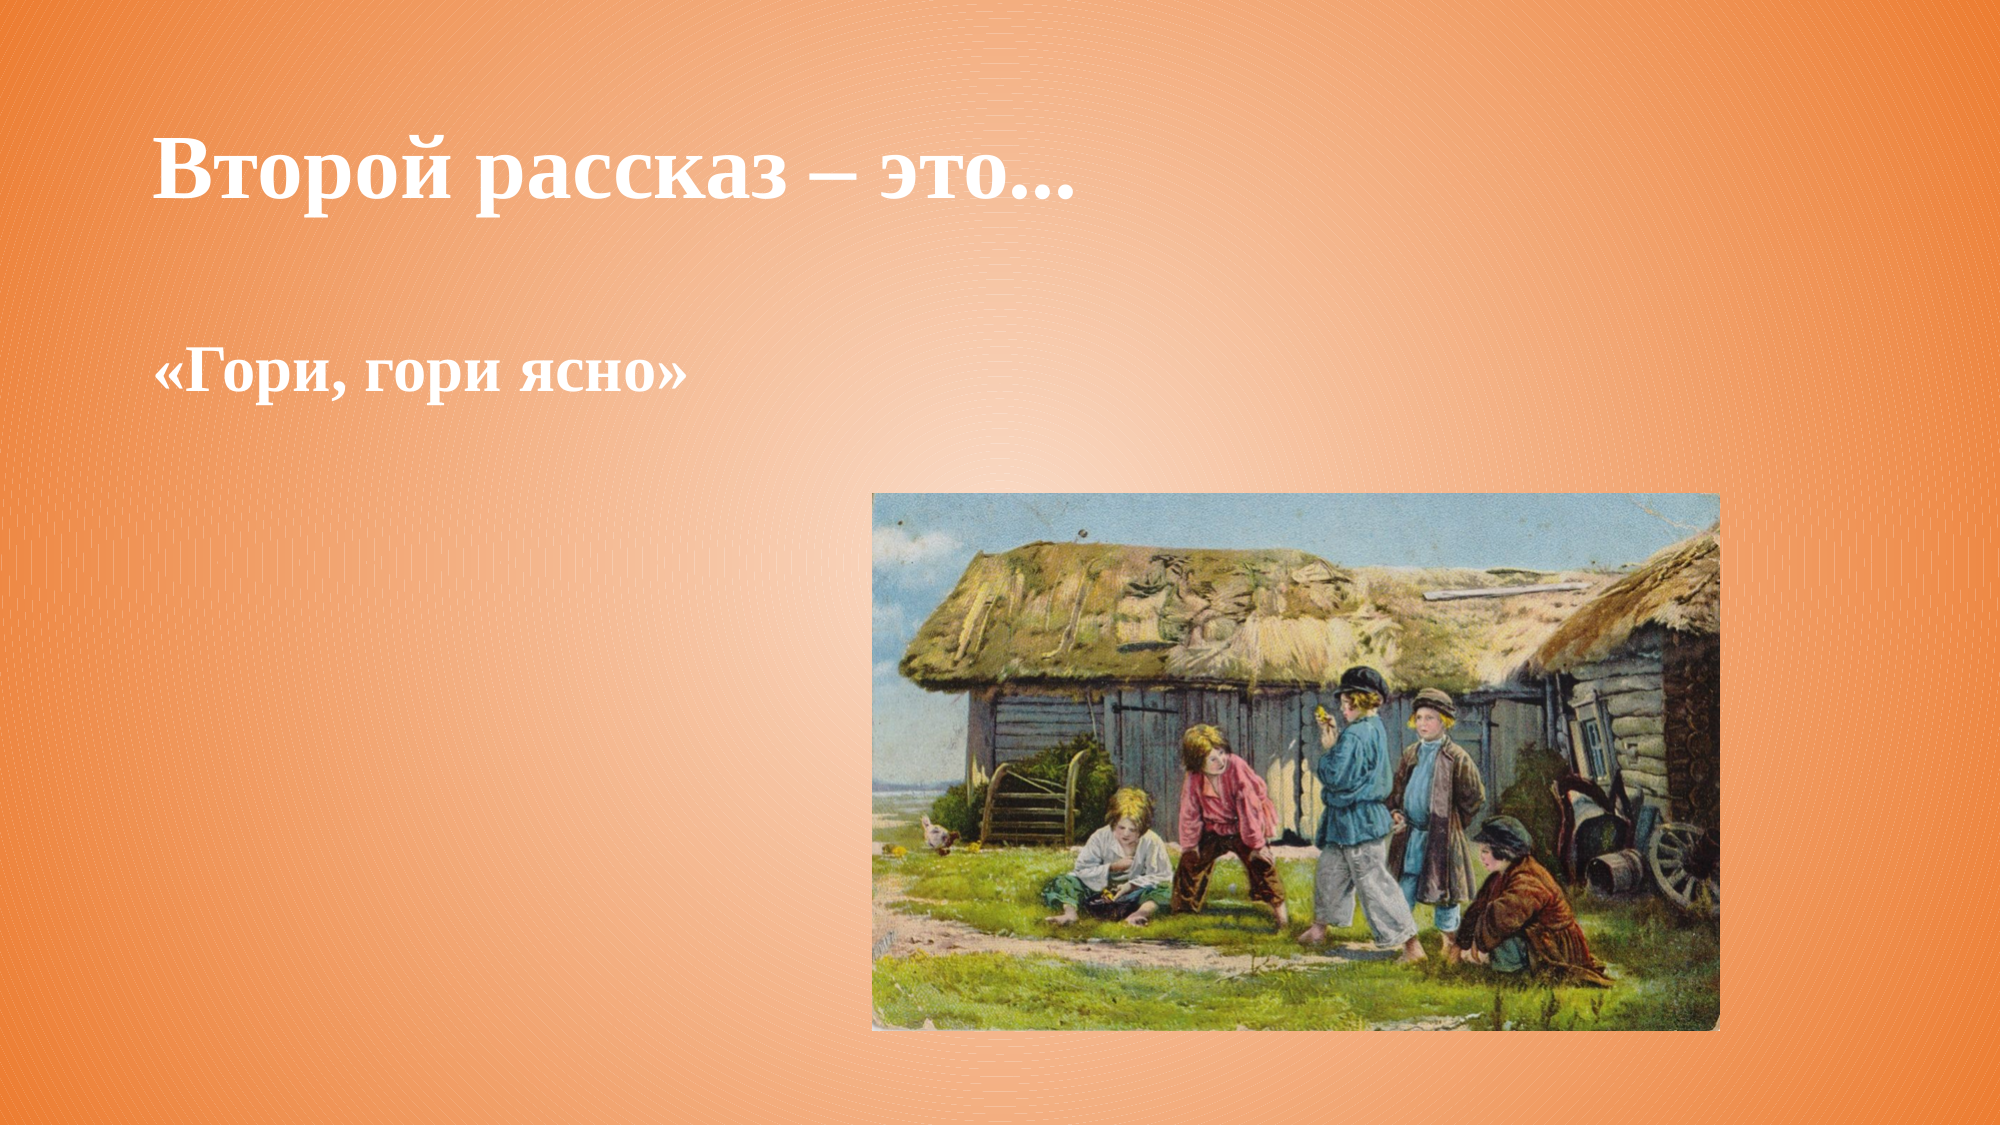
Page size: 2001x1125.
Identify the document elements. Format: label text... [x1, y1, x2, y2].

picture [871, 493, 1720, 1031]
list «Гори, гори ясно» [137, 235, 1863, 474]
title Второй рассказ – это... [137, 59, 1863, 235]
